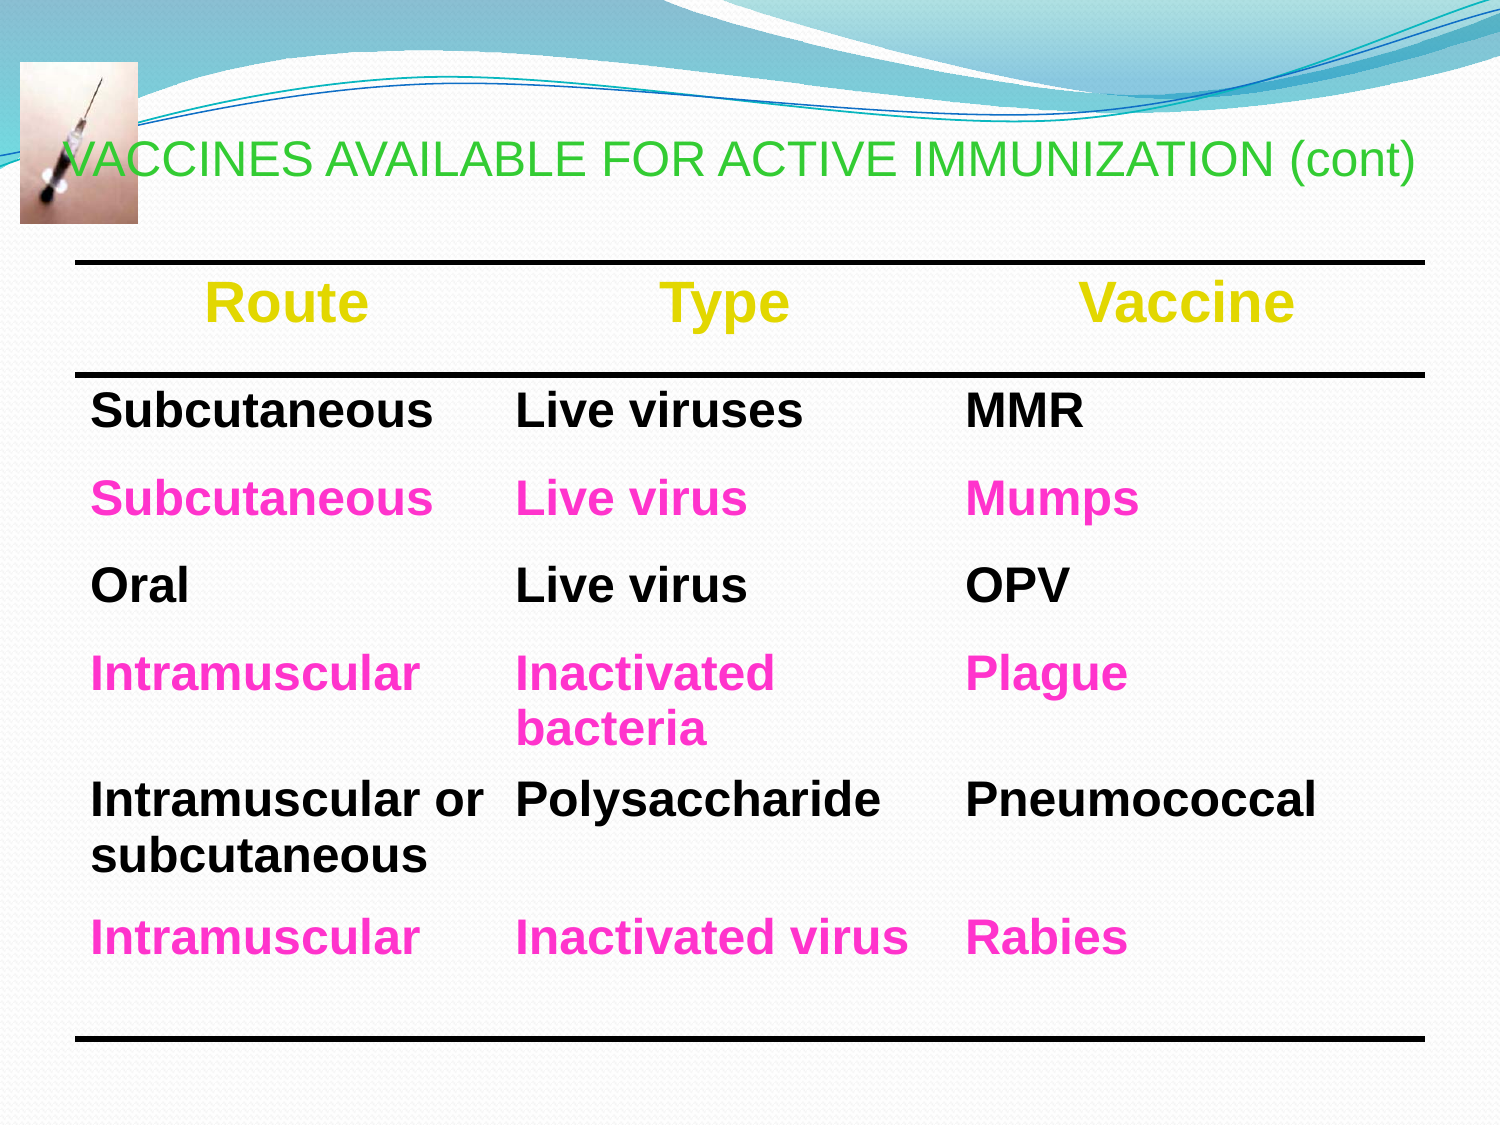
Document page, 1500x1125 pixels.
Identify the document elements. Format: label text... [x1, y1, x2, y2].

table_cell Live viruses [500, 378, 950, 462]
table_header Route [75, 265, 500, 372]
table_cell Intramuscular [75, 637, 500, 764]
title VACCINES AVAILABLE FOR ACTIVE IMMUNIZATION (cont) [62, 87, 1488, 188]
table_cell Oral [75, 550, 500, 637]
picture [20, 62, 138, 224]
table_cell Inactivated bacteria [500, 637, 950, 764]
table_cell OPV [950, 550, 1425, 637]
table_cell MMR [950, 378, 1425, 462]
table_header Type [500, 265, 950, 372]
table_header Vaccine [950, 265, 1425, 372]
table_cell Inactivated virus [500, 901, 950, 1036]
table_cell Polysaccharide [500, 764, 950, 901]
table_cell Mumps [950, 462, 1425, 550]
table_cell Intramuscular [75, 901, 500, 1036]
table_cell Subcutaneous [75, 462, 500, 550]
table_cell Plague [950, 637, 1425, 764]
table_cell Live virus [500, 462, 950, 550]
table_cell Rabies [950, 901, 1425, 1036]
table_cell Subcutaneous [75, 378, 500, 462]
table_cell Pneumococcal [950, 764, 1425, 901]
table_cell Intramuscular or subcutaneous [75, 764, 500, 901]
table_cell Live virus [500, 550, 950, 637]
